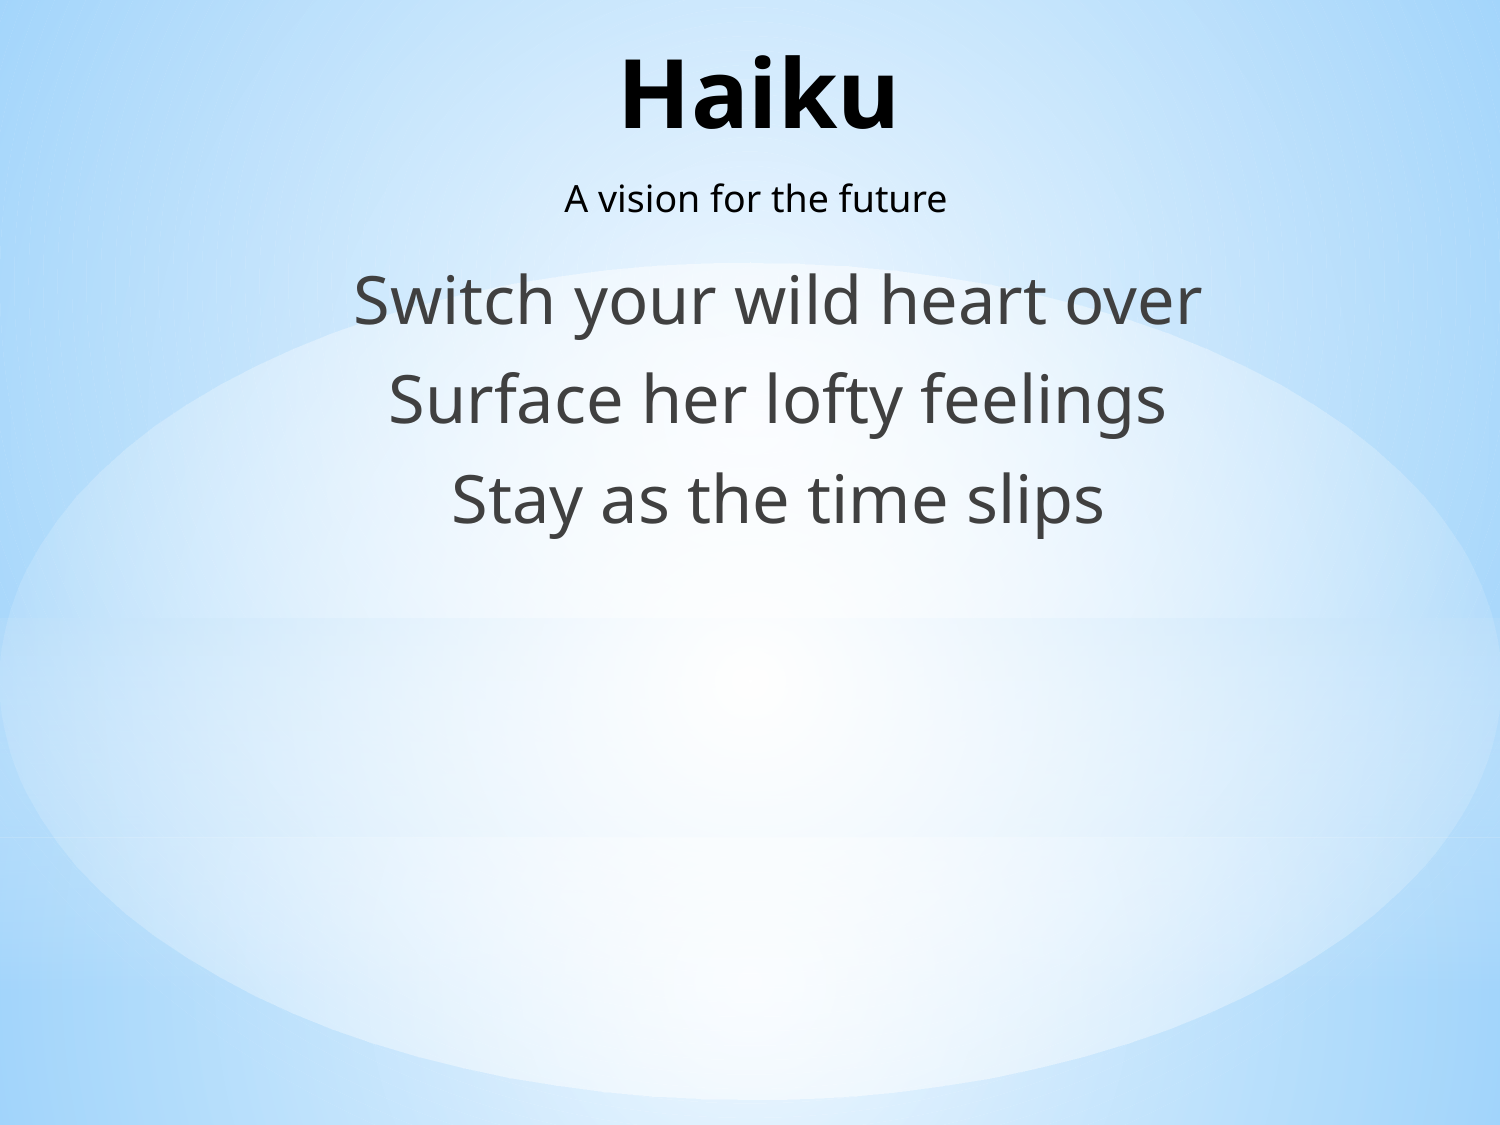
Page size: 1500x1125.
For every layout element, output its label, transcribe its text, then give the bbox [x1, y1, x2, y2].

text_box A vision for the future [512, 167, 1000, 228]
title Haiku [225, 24, 1294, 213]
list Switch your wild heart over Surface her lofty feelings Stay as the time slips [249, 249, 1300, 820]
